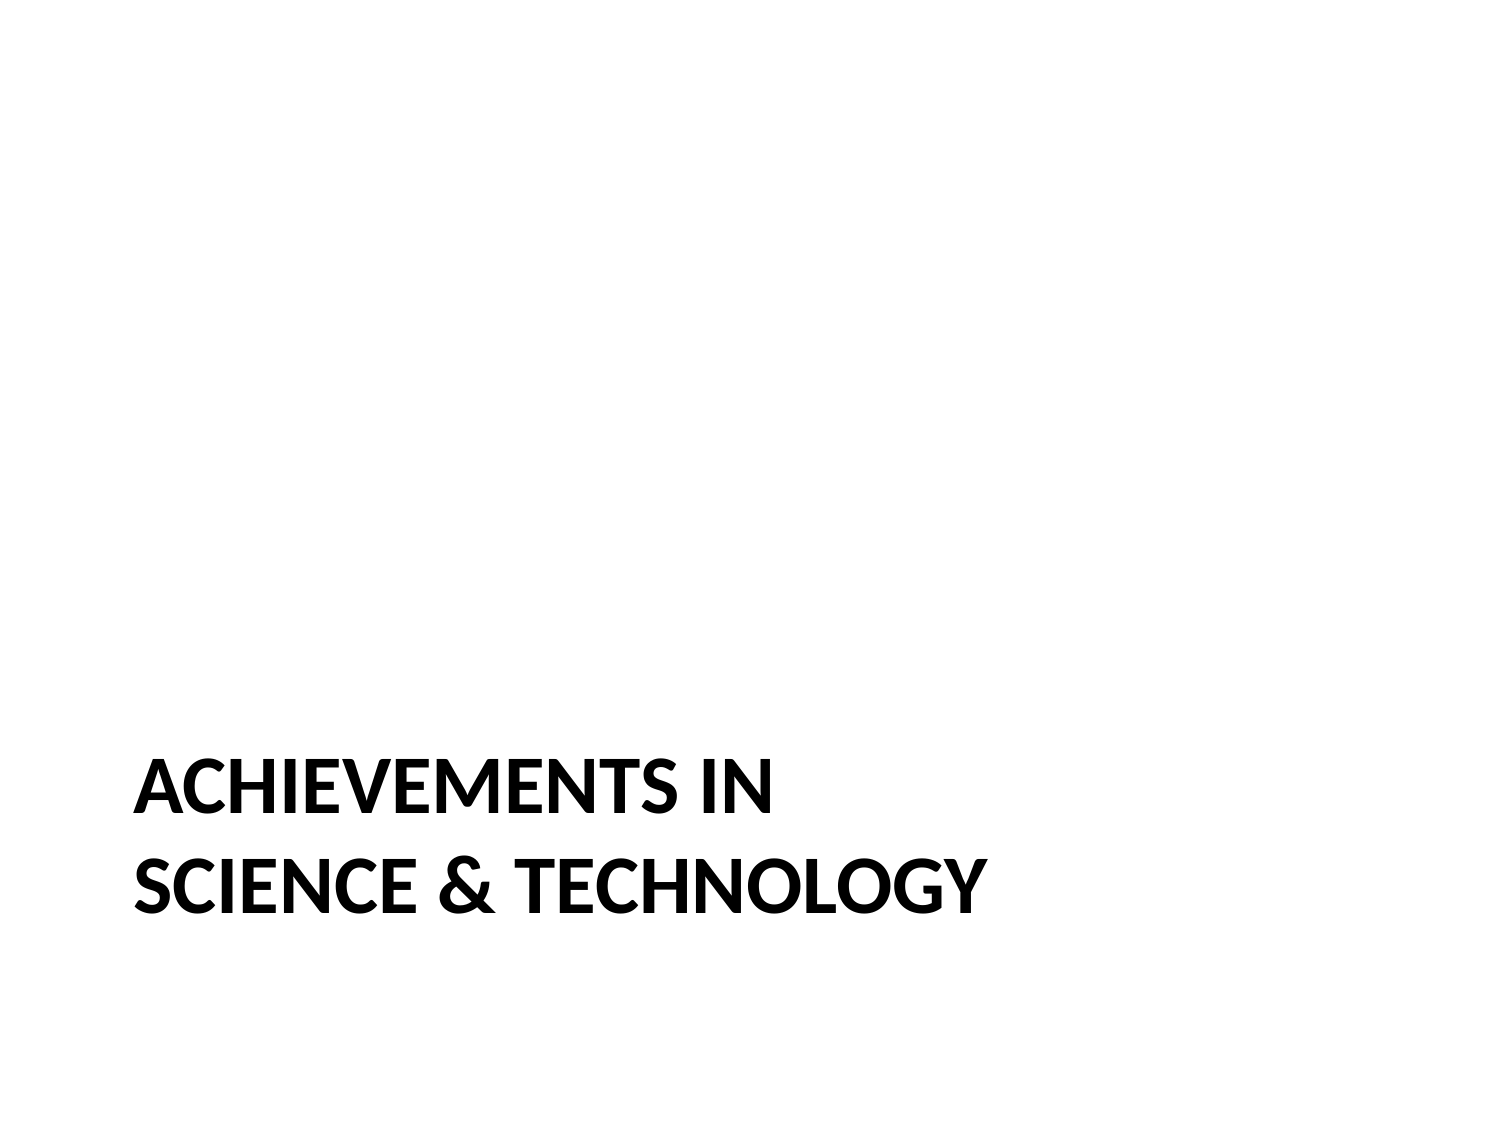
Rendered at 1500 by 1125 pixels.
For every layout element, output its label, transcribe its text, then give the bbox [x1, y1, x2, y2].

title Achievements in Science & Technology [118, 722, 1394, 947]
